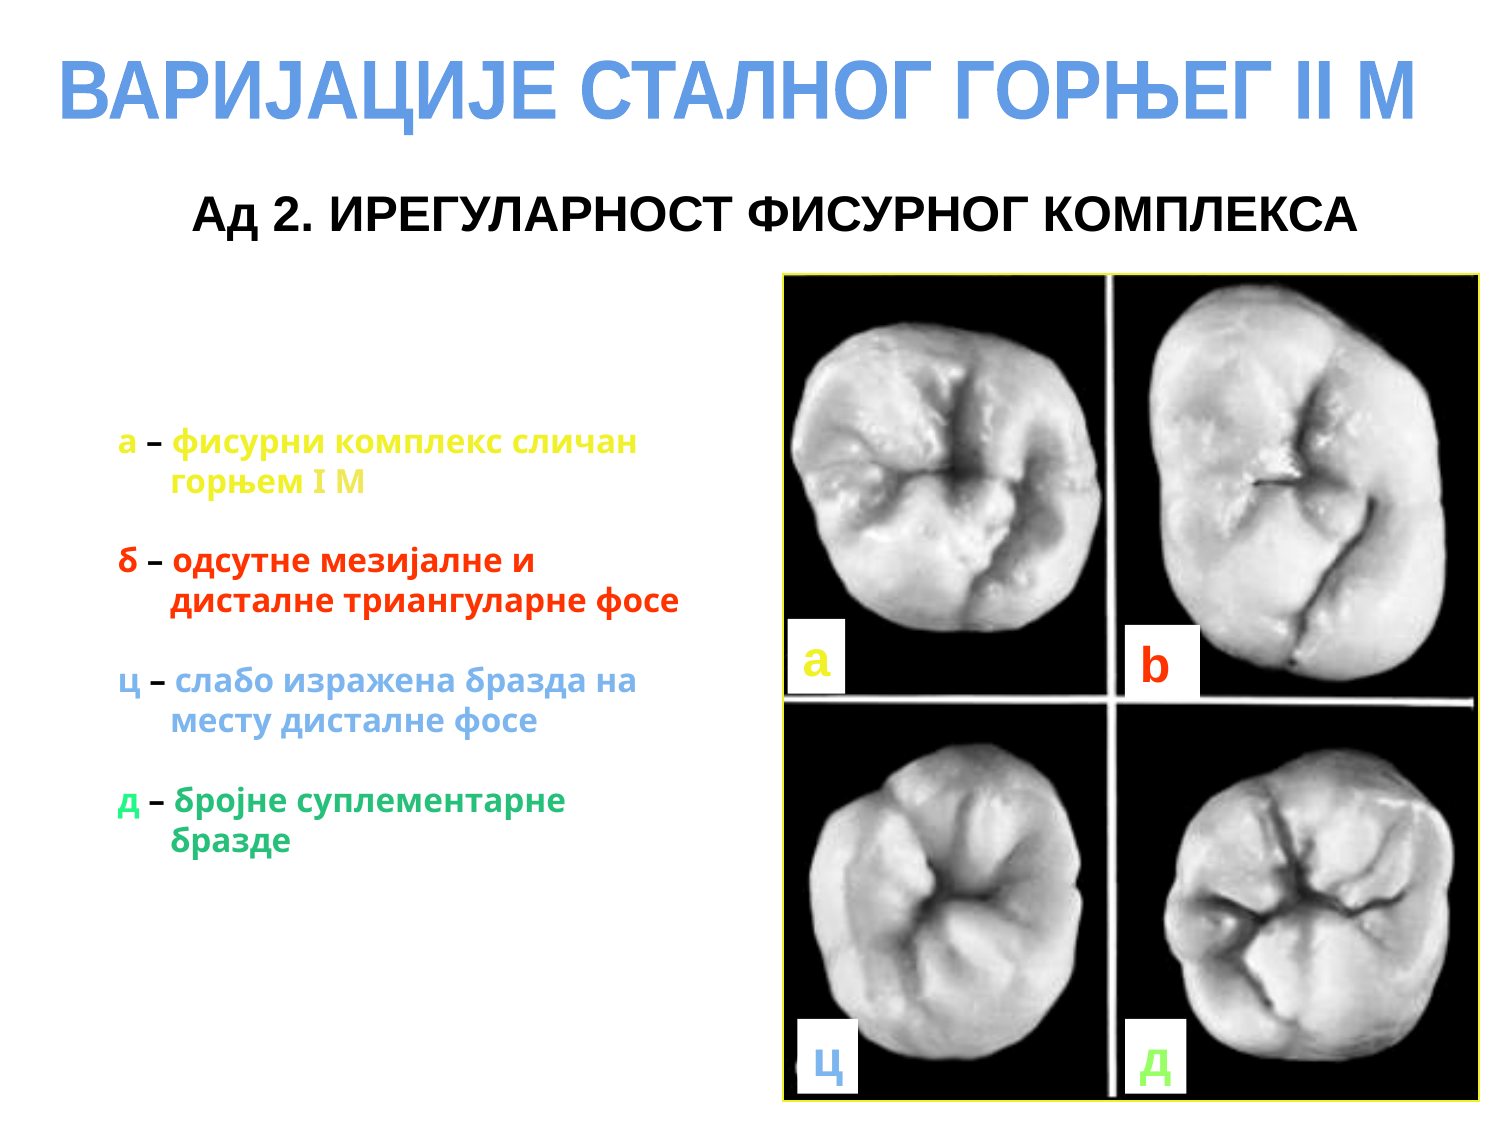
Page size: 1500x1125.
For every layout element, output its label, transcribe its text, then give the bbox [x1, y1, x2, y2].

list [784, 274, 1479, 1100]
title Ад 2. ИРЕГУЛАРНОСТ ФИСУРНОГ КОМПЛЕКСА [162, 185, 1388, 299]
text_box a – фисурни комплекс сличан горњем I М б – одсутне мезијалне и дисталне триангуларнe фосe ц – слабо изражена бразда на месту дисталне фосе д – бројне суплемeнтарне бразде [102, 412, 750, 867]
